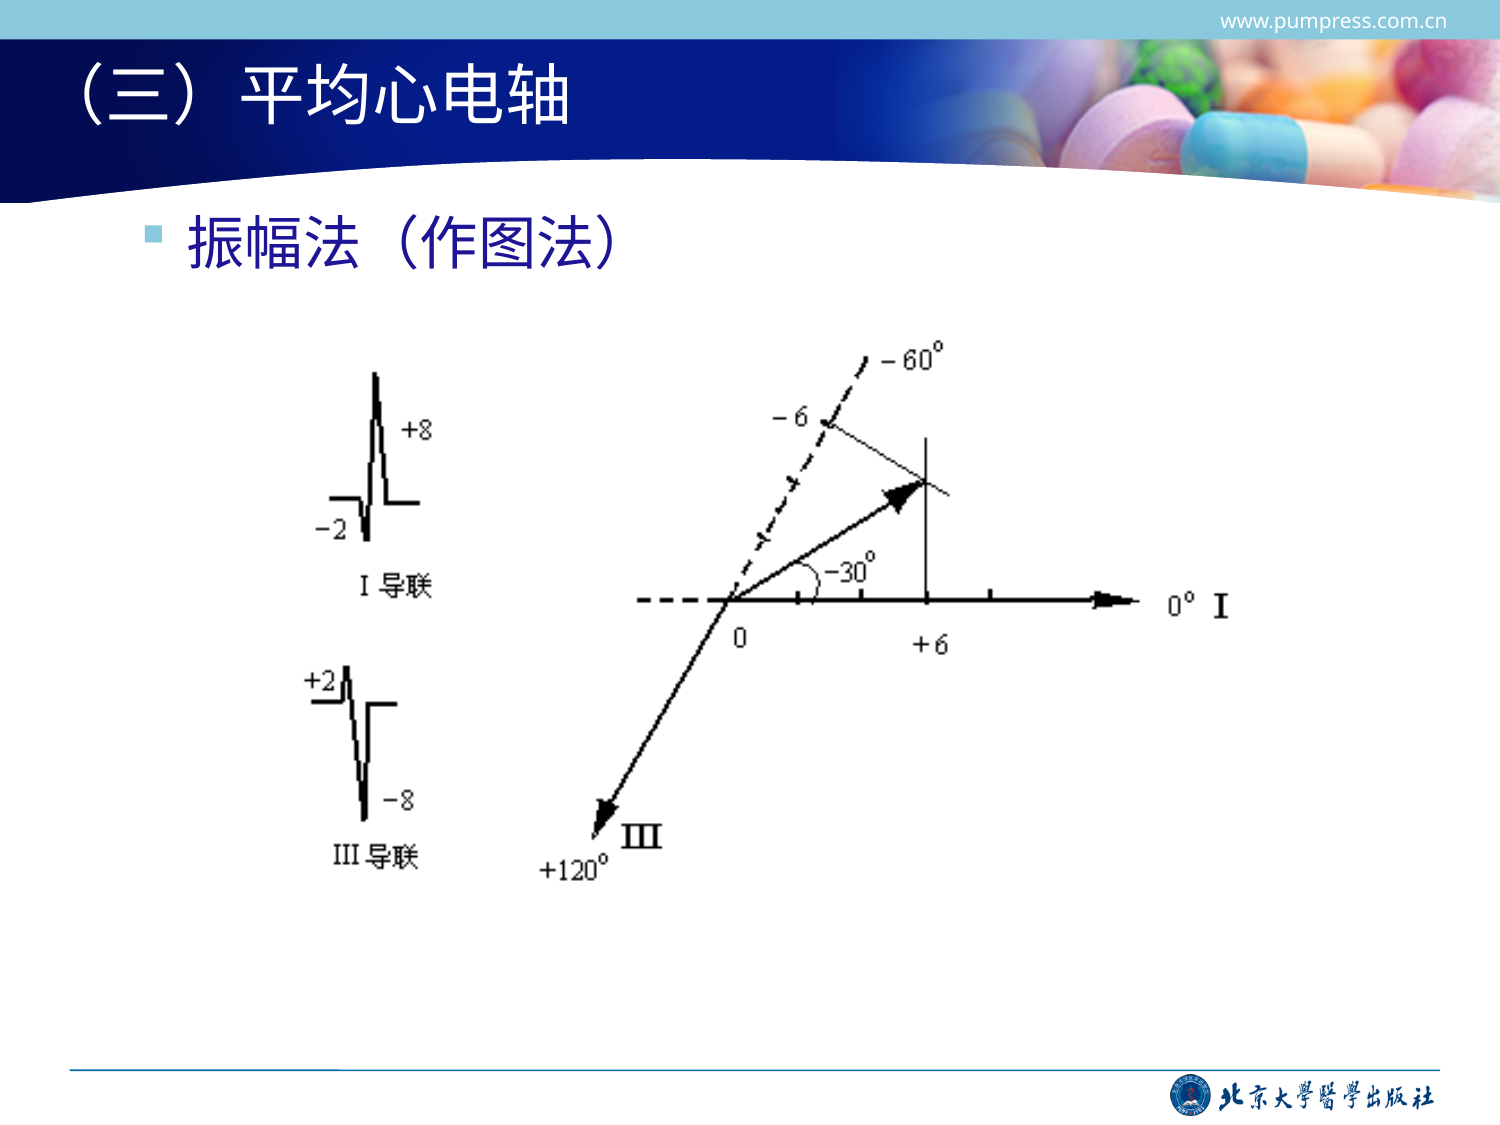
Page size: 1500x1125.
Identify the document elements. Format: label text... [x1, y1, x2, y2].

slide_number www.pumpress.com.cn [1024, 0, 1463, 38]
picture [1170, 1074, 1436, 1118]
picture [253, 314, 1277, 918]
title （三）平均心电轴 [23, 46, 1349, 140]
picture [0, 40, 1500, 203]
list 振幅法（作图法） [49, 198, 1448, 1026]
